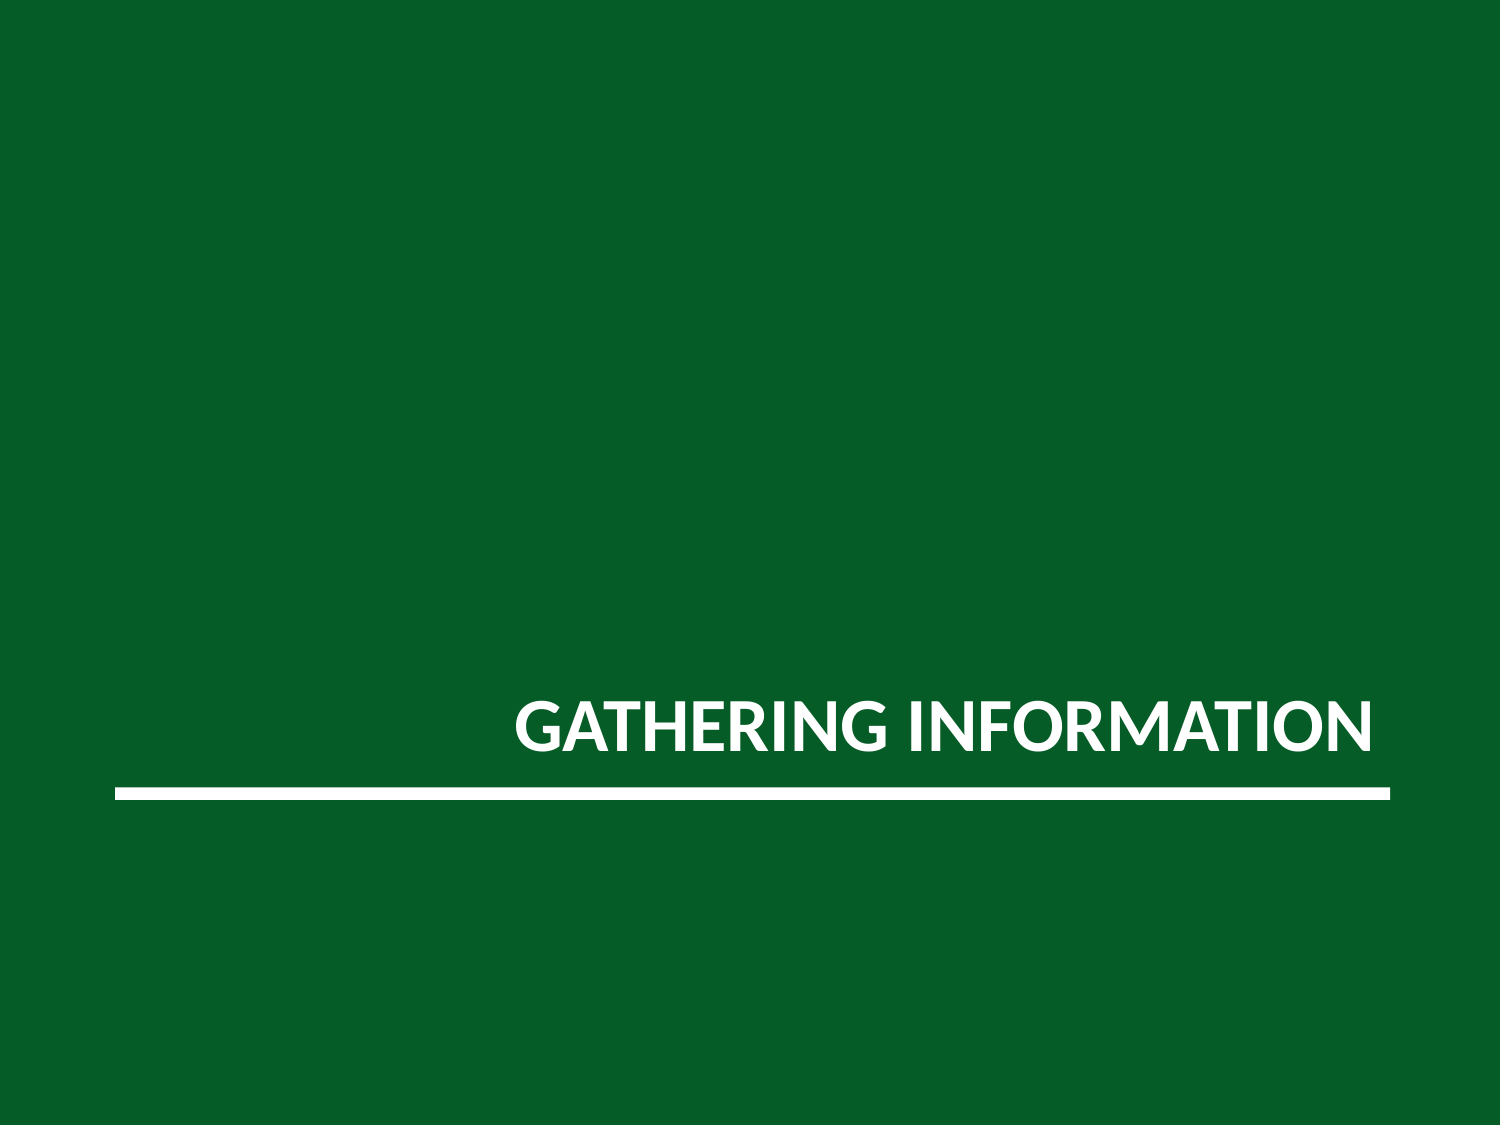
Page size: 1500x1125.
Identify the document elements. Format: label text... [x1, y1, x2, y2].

title Gathering Information [118, 575, 1391, 775]
